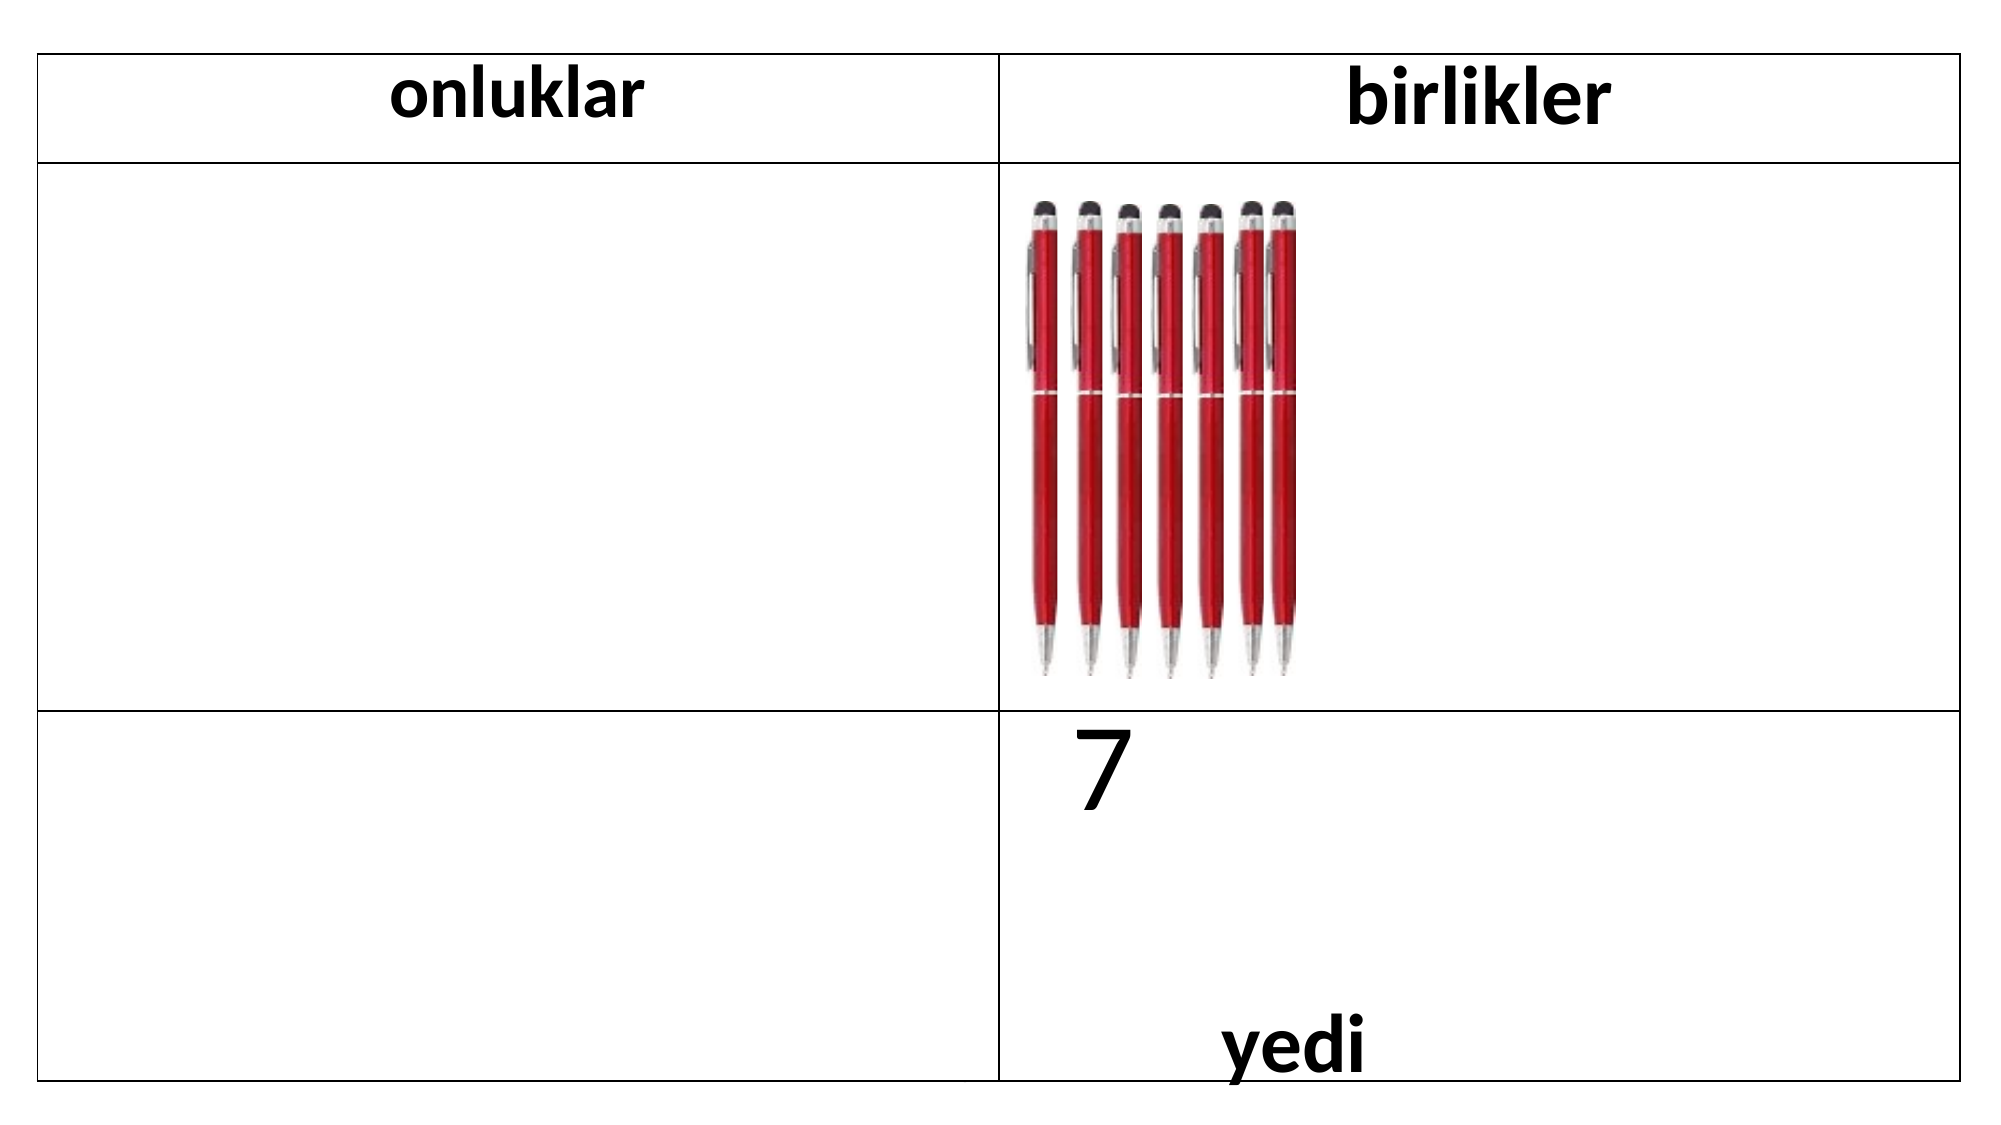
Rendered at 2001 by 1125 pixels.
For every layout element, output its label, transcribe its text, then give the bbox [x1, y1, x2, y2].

table_cell [1000, 712, 1959, 1080]
picture [1024, 201, 1058, 676]
text_box 7 [1056, 678, 1163, 844]
table_cell [38, 712, 998, 1080]
table_header birlikler [1000, 55, 1959, 162]
picture [1191, 204, 1224, 679]
table_header onluklar [38, 55, 998, 162]
footer Kazım KAT [662, 1042, 1338, 1103]
picture [1232, 201, 1296, 676]
table_cell [38, 164, 998, 710]
picture [1070, 201, 1103, 676]
picture [1150, 204, 1183, 679]
picture [1109, 204, 1142, 679]
text_box yedi [1188, 981, 1679, 1097]
table_cell [1000, 164, 1959, 710]
